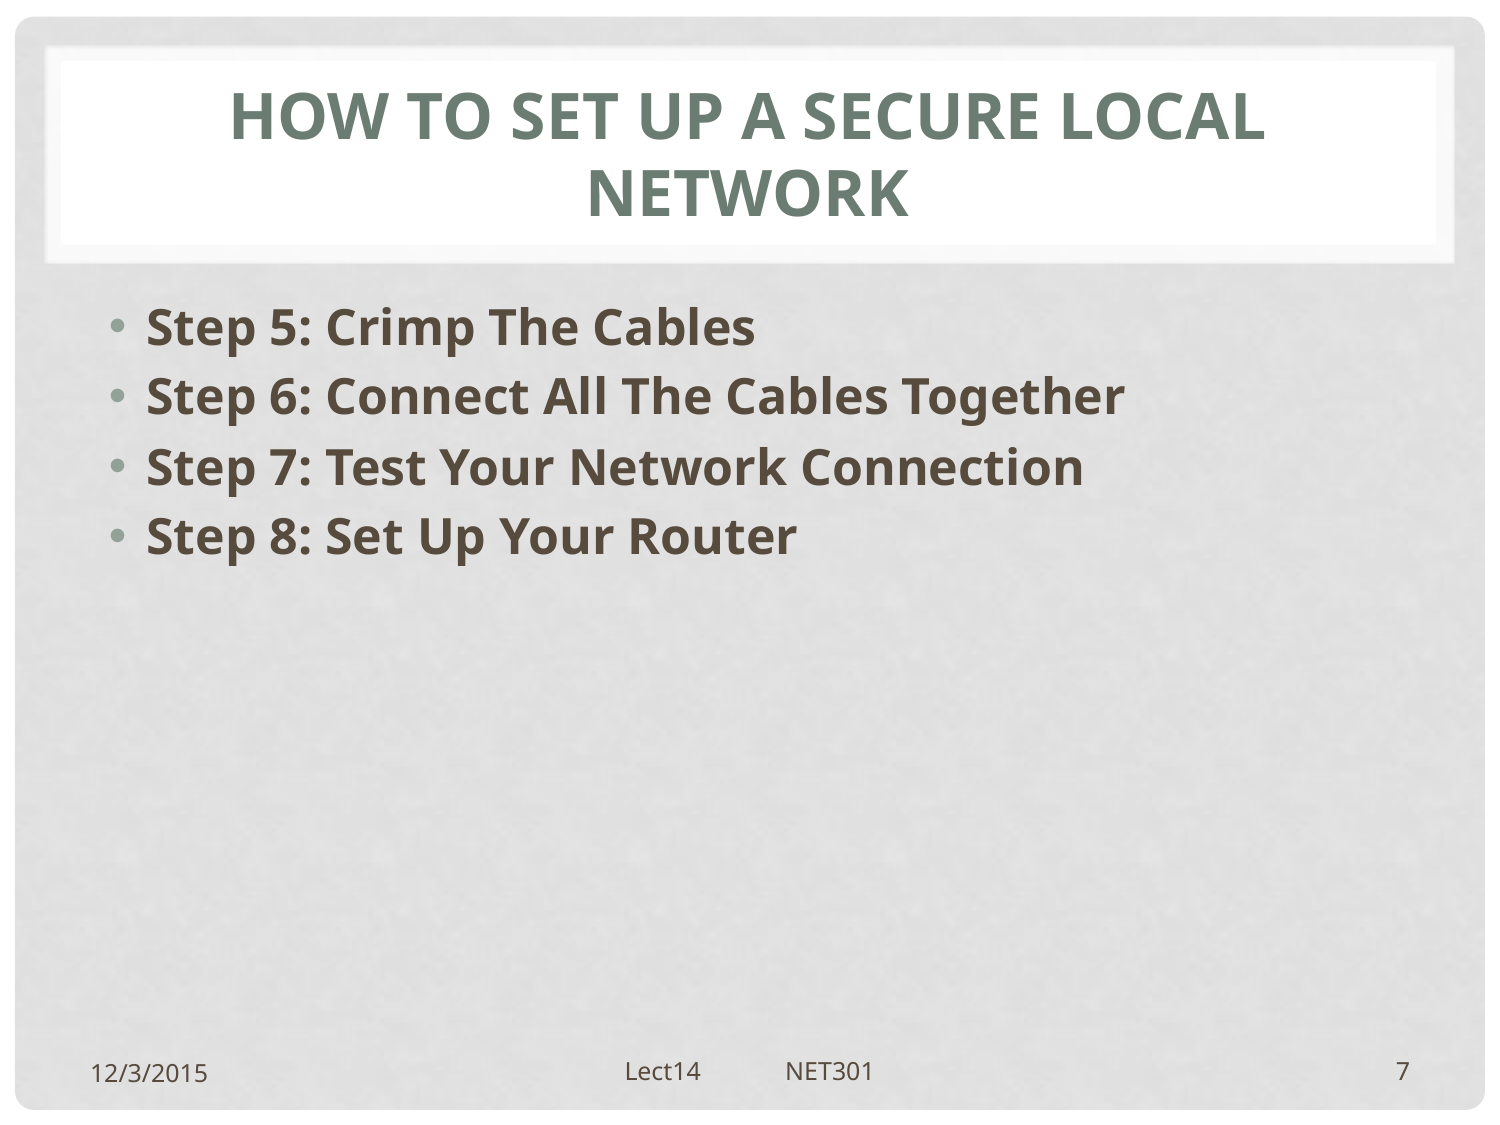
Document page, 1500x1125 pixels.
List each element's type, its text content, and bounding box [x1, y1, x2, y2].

title How To Set Up A Secure Local Network [69, 66, 1425, 238]
slide_number 7 [1074, 1042, 1425, 1103]
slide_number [75, 1042, 425, 1103]
footer Lect14 NET301 [512, 1042, 988, 1103]
list Step 5: Crimp The Cables Step 6: Connect All The Cables Together Step 7: Test Your Network Connection Step 8: Set Up Your Router [75, 287, 1425, 1005]
